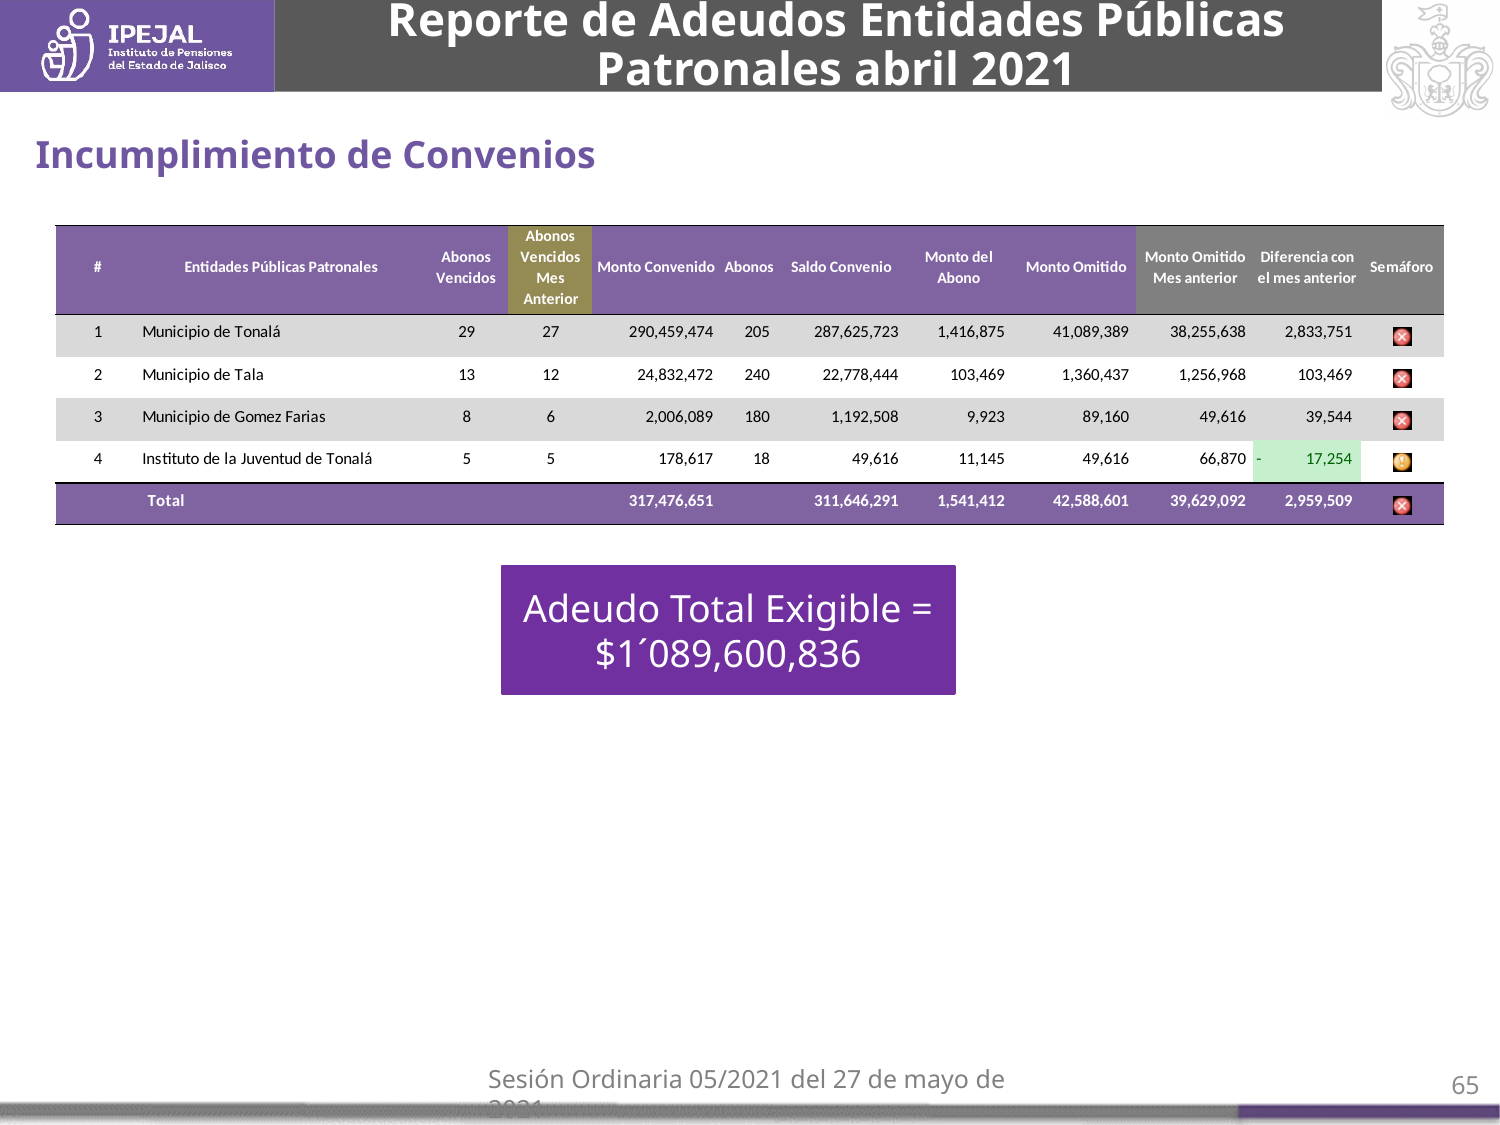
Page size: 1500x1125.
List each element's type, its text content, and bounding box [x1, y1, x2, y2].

text_box Sesión Ordinaria 05/2021 del 27 de mayo de 2021 [473, 1056, 1027, 1117]
picture [54, 224, 1446, 527]
slide_number 65 [1420, 1056, 1495, 1117]
picture [0, 1096, 1500, 1125]
text_box Reporte de Adeudos Entidades Públicas Patronales abril 2021 [283, 5, 1390, 86]
list Incumplimiento de Convenios [20, 129, 1438, 198]
picture [0, 0, 275, 92]
text_box Adeudo Total Exigible = $1´089,600,836 [501, 565, 956, 695]
